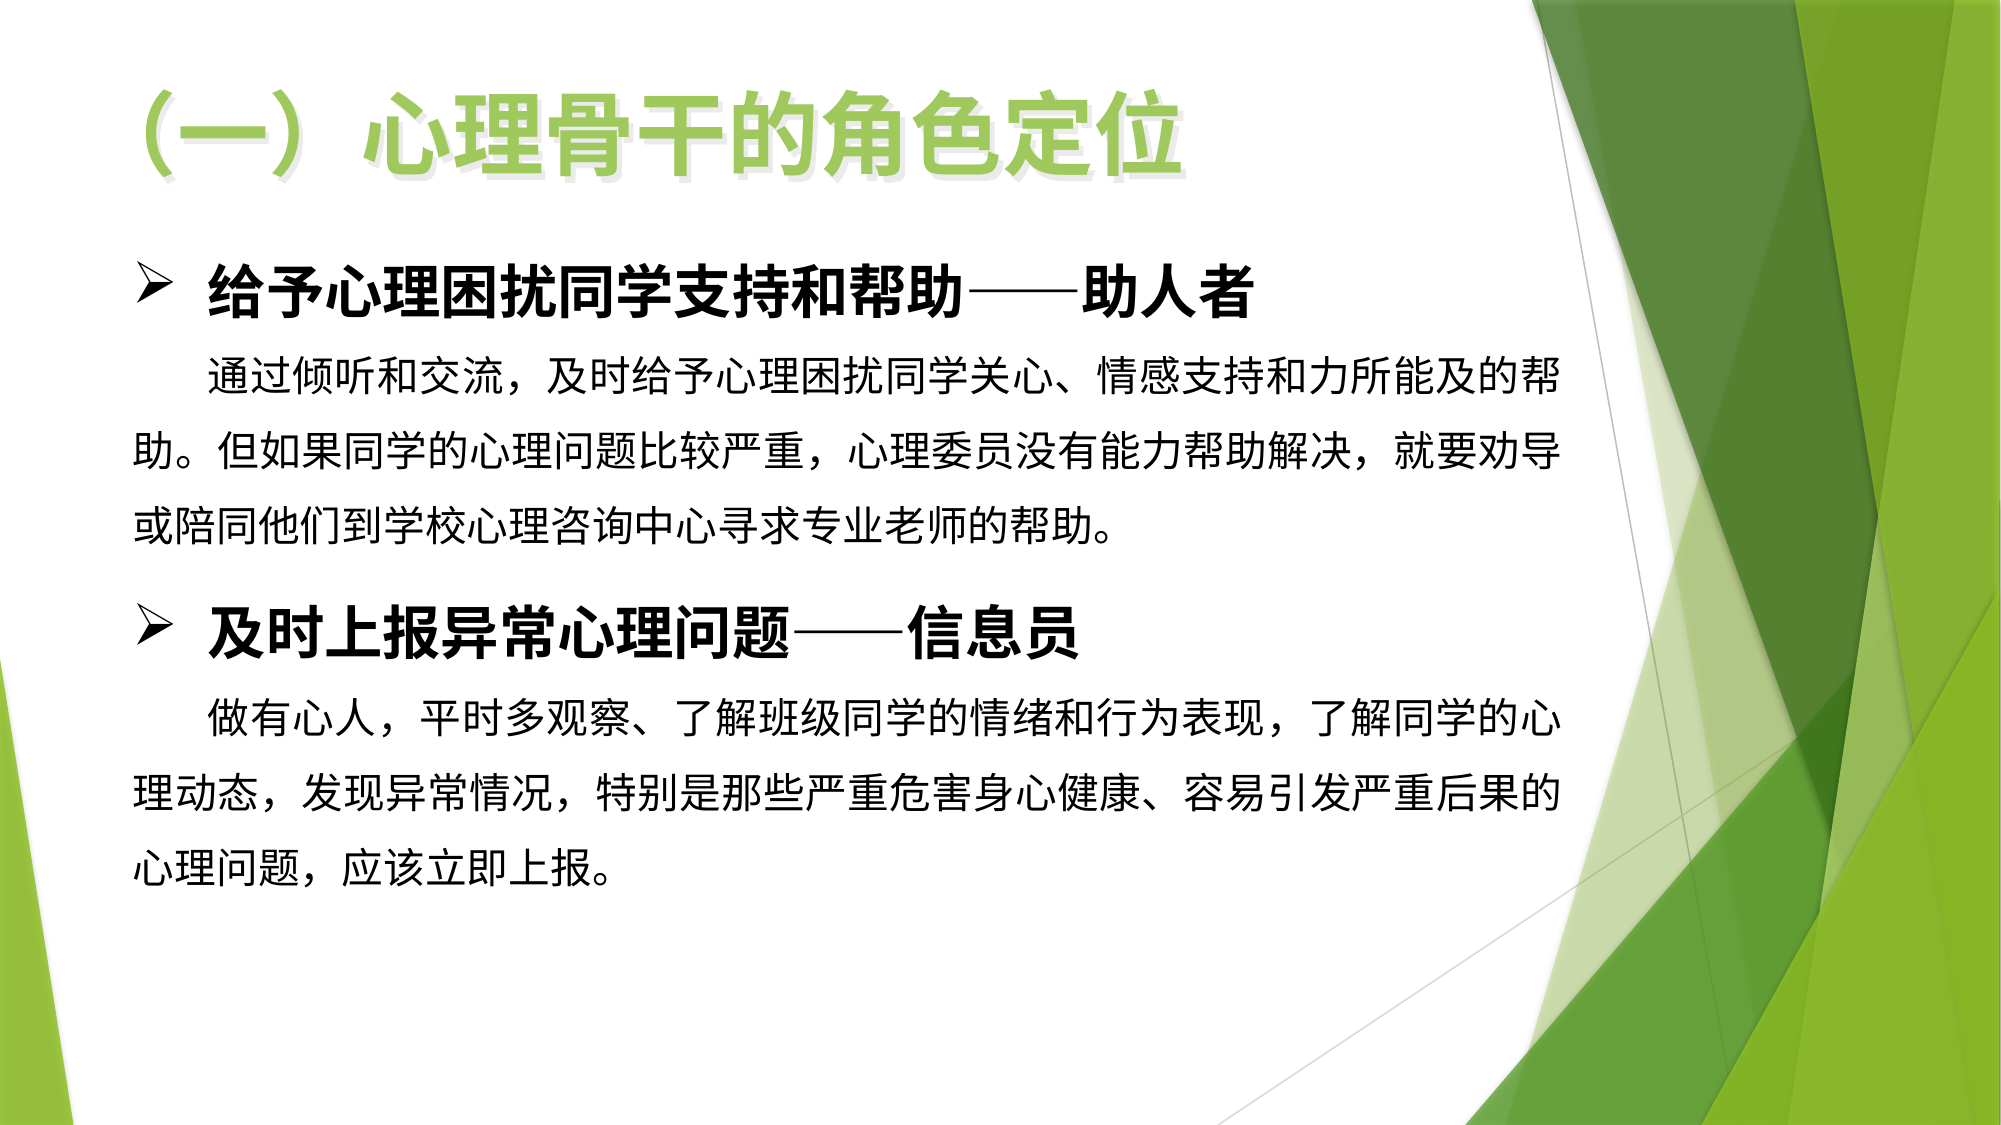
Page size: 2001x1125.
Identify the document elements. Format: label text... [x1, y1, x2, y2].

text_box 给予心理困扰同学支持和帮助——助人者 通过倾听和交流，及时给予心理困扰同学关心、情感支持和力所能及的帮助。但如果同学的心理问题比较严重，心理委员没有能力帮助解决，就要劝导或陪同他们到学校心理咨询中心寻求专业老师的帮助。 及时上报异常心理问题——信息员 做有心人，平时多观察、了解班级同学的情绪和行为表现，了解同学的心理动态，发现异常情况，特别是那些严重危害身心健康、容易引发严重后果的心理问题，应该立即上报。 [118, 212, 1578, 971]
text_box （一）心理骨干的角色定位 [70, 82, 1642, 182]
